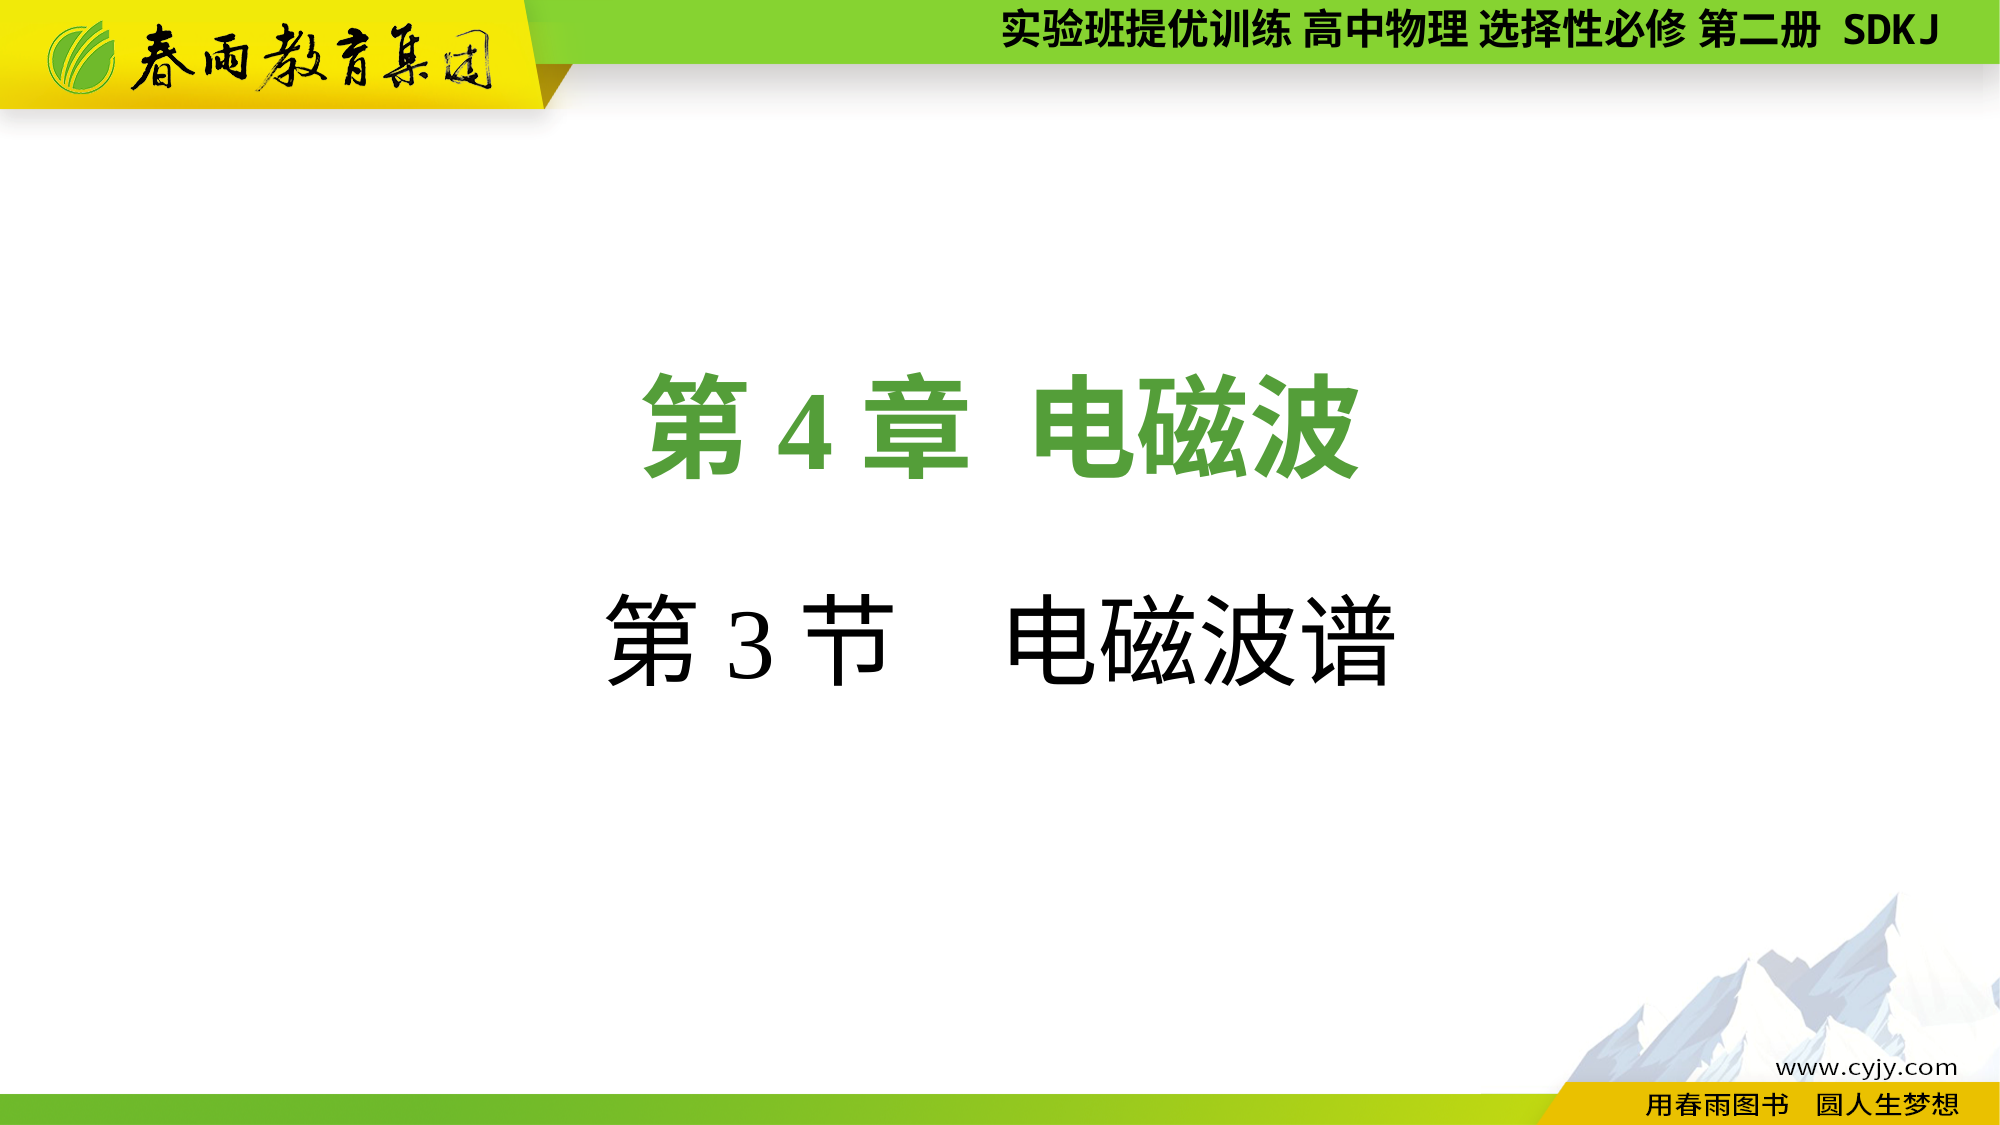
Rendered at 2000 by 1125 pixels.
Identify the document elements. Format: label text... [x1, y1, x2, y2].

text_box 第3节 电磁波谱 [54, 511, 1946, 706]
text_box 第4章 电磁波 [54, 282, 1946, 500]
picture [0, 0, 2000, 1125]
